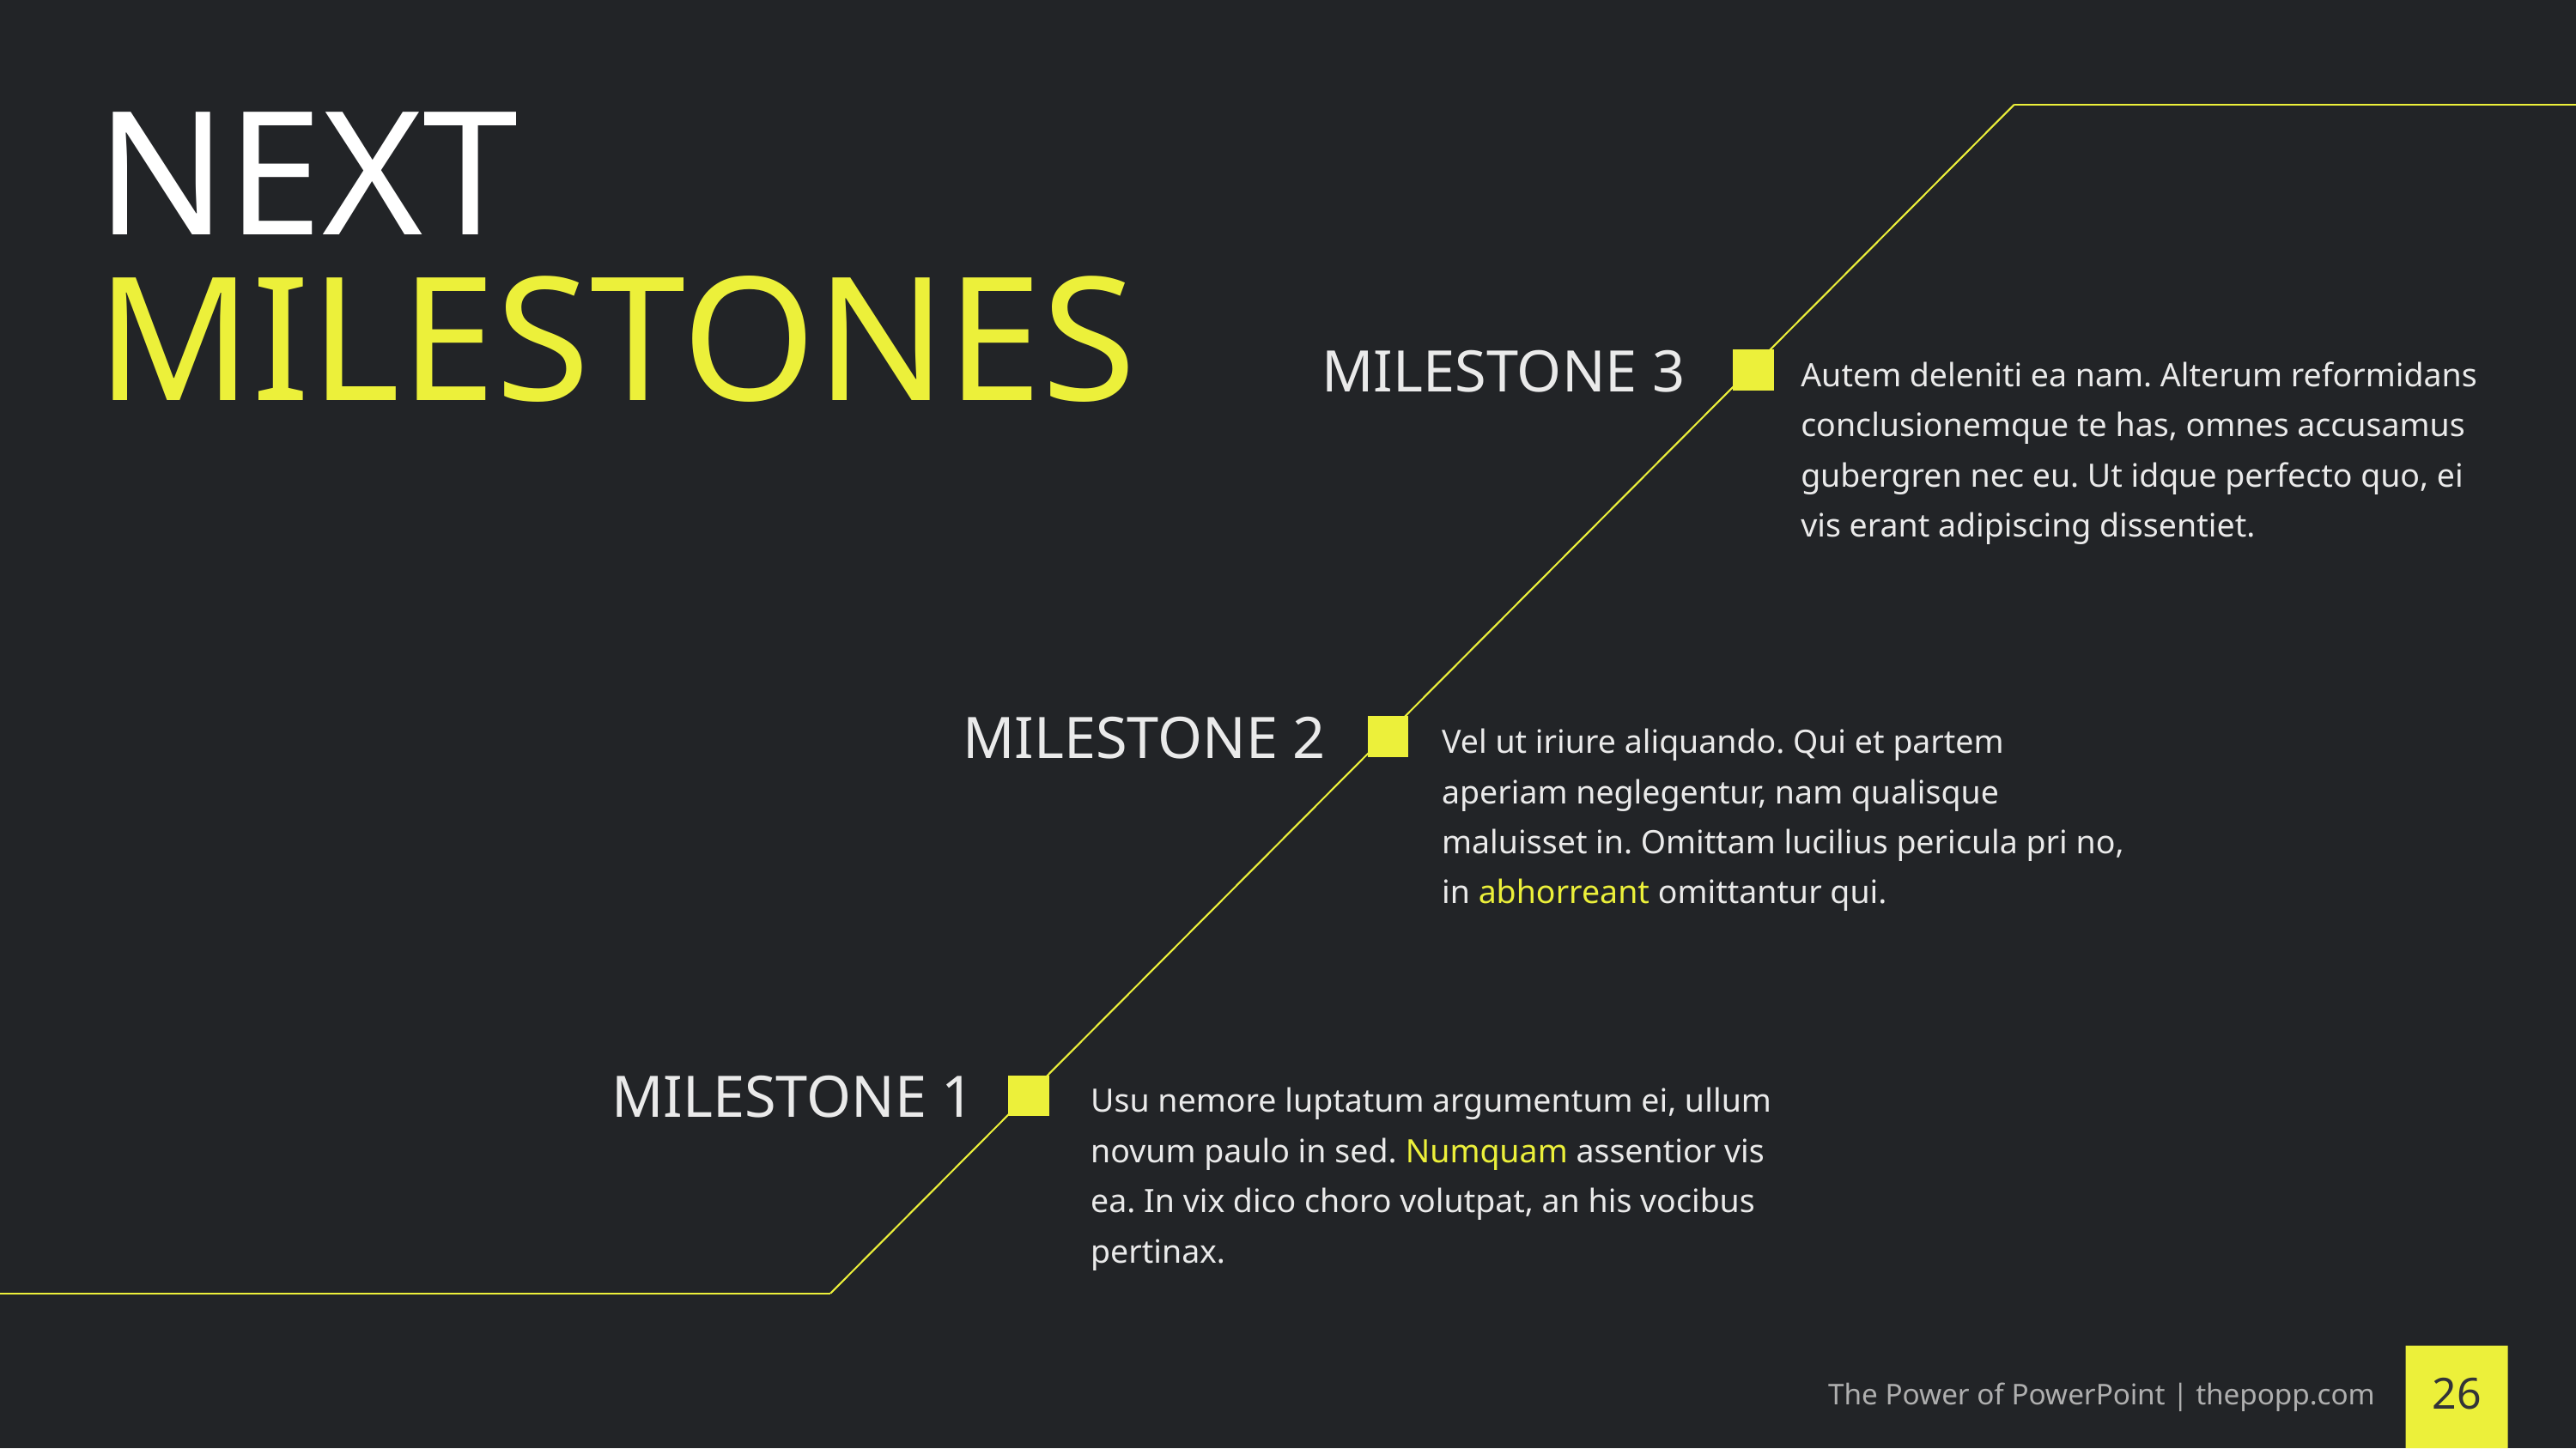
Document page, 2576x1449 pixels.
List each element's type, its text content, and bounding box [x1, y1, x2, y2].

list Usu nemore luptatum argumentum ei, ullum novum paulo in sed. Numquam assentior vis ea. In vix dico choro volutpat, an his vocibus pertinax. [1078, 1062, 1795, 1298]
list MILESTONE 2 [830, 694, 1340, 777]
title NEXT MILESTONES [83, 96, 1169, 644]
list MILESTONE 1 [479, 1052, 988, 1136]
list MILESTONE 3 [1189, 327, 1698, 410]
list Autem deleniti ea nam. Alterum reformidans conclusionemque te has, omnes accusamus gubergren nec eu. Ut idque perfecto quo, ei vis erant adipiscing dissentiet. [1788, 336, 2505, 573]
slide_number 26 [2404, 1356, 2509, 1434]
footer The Power of PowerPoint | thepopp.com [1519, 1356, 2389, 1434]
list Vel ut iriure aliquando. Qui et partem aperiam neglegentur, nam qualisque maluisset in. Omittam lucilius pericula pri no, in abhorreant omittantur qui. [1429, 703, 2146, 939]
